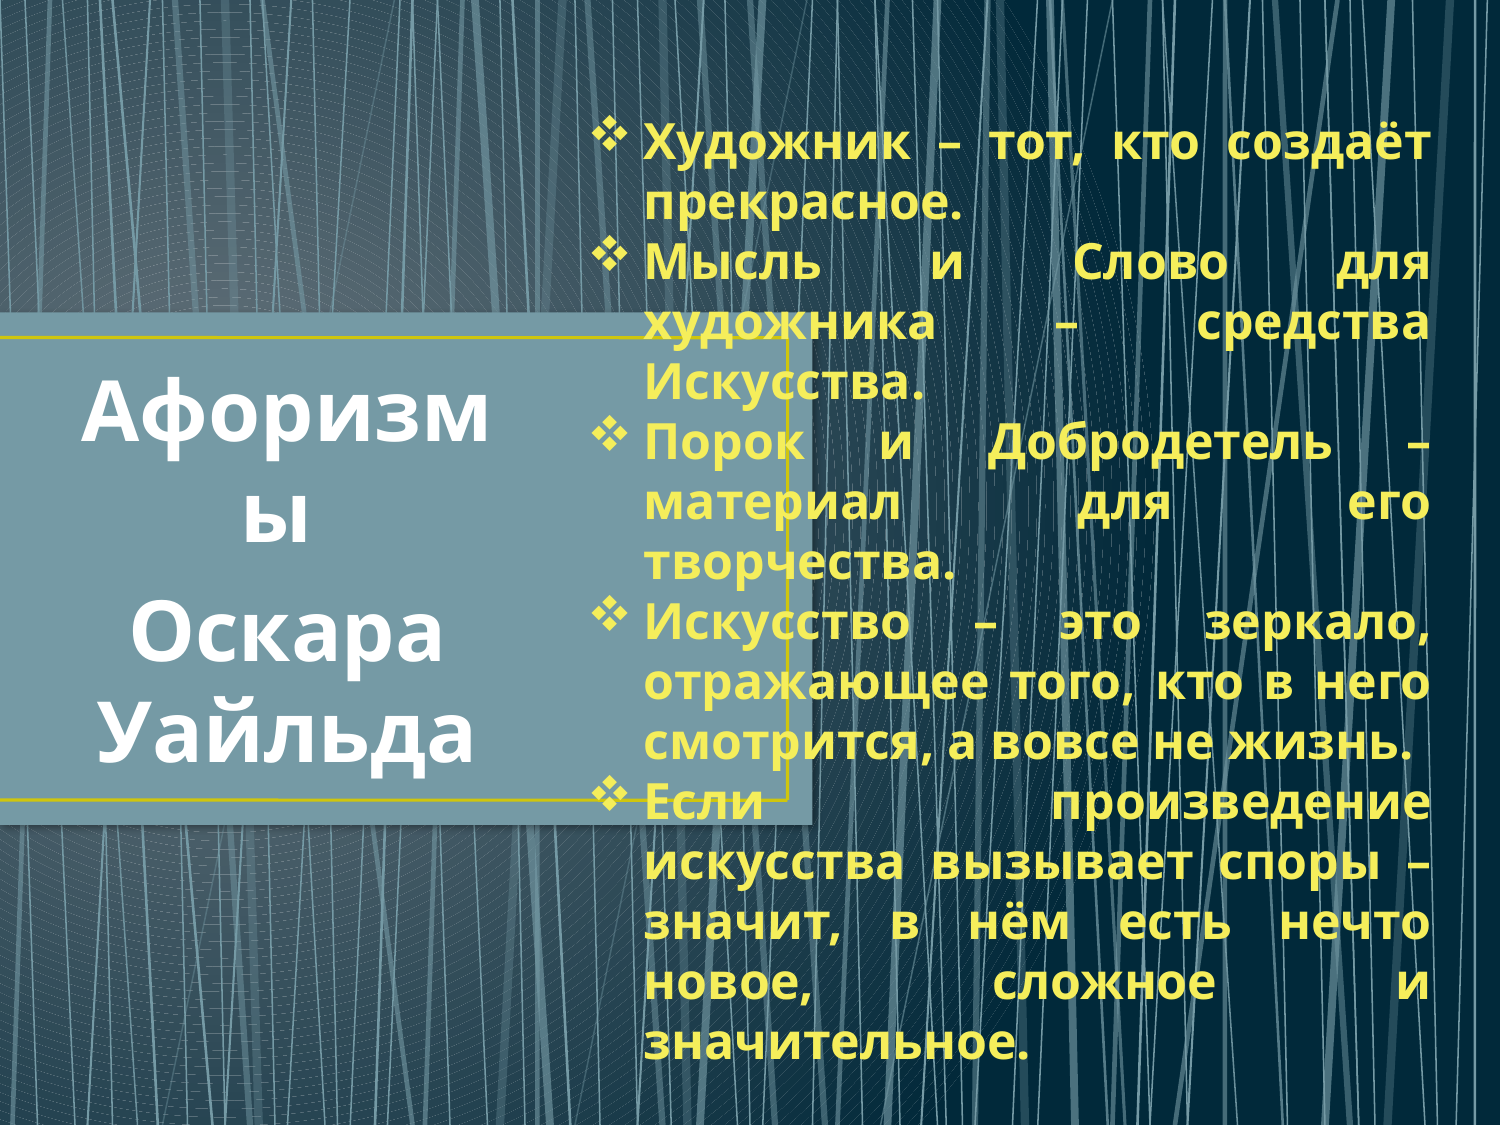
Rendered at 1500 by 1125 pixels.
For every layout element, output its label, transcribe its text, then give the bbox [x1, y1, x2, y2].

text_box Художник – тот, кто создаёт прекрасное. Мысль и Слово для художника – средства Искусства. Порок и Добродетель – материал для его творчества. Искусство – это зеркало, отражающее того, кто в него смотрится, а вовсе не жизнь. Если произведение искусства вызывает споры – значит, в нём есть нечто новое, сложное и значительное. Всякое искусство совершенно бесполезно [572, 42, 1447, 1125]
subtitle Афоризмы Оскара Уайльда [37, 349, 538, 788]
